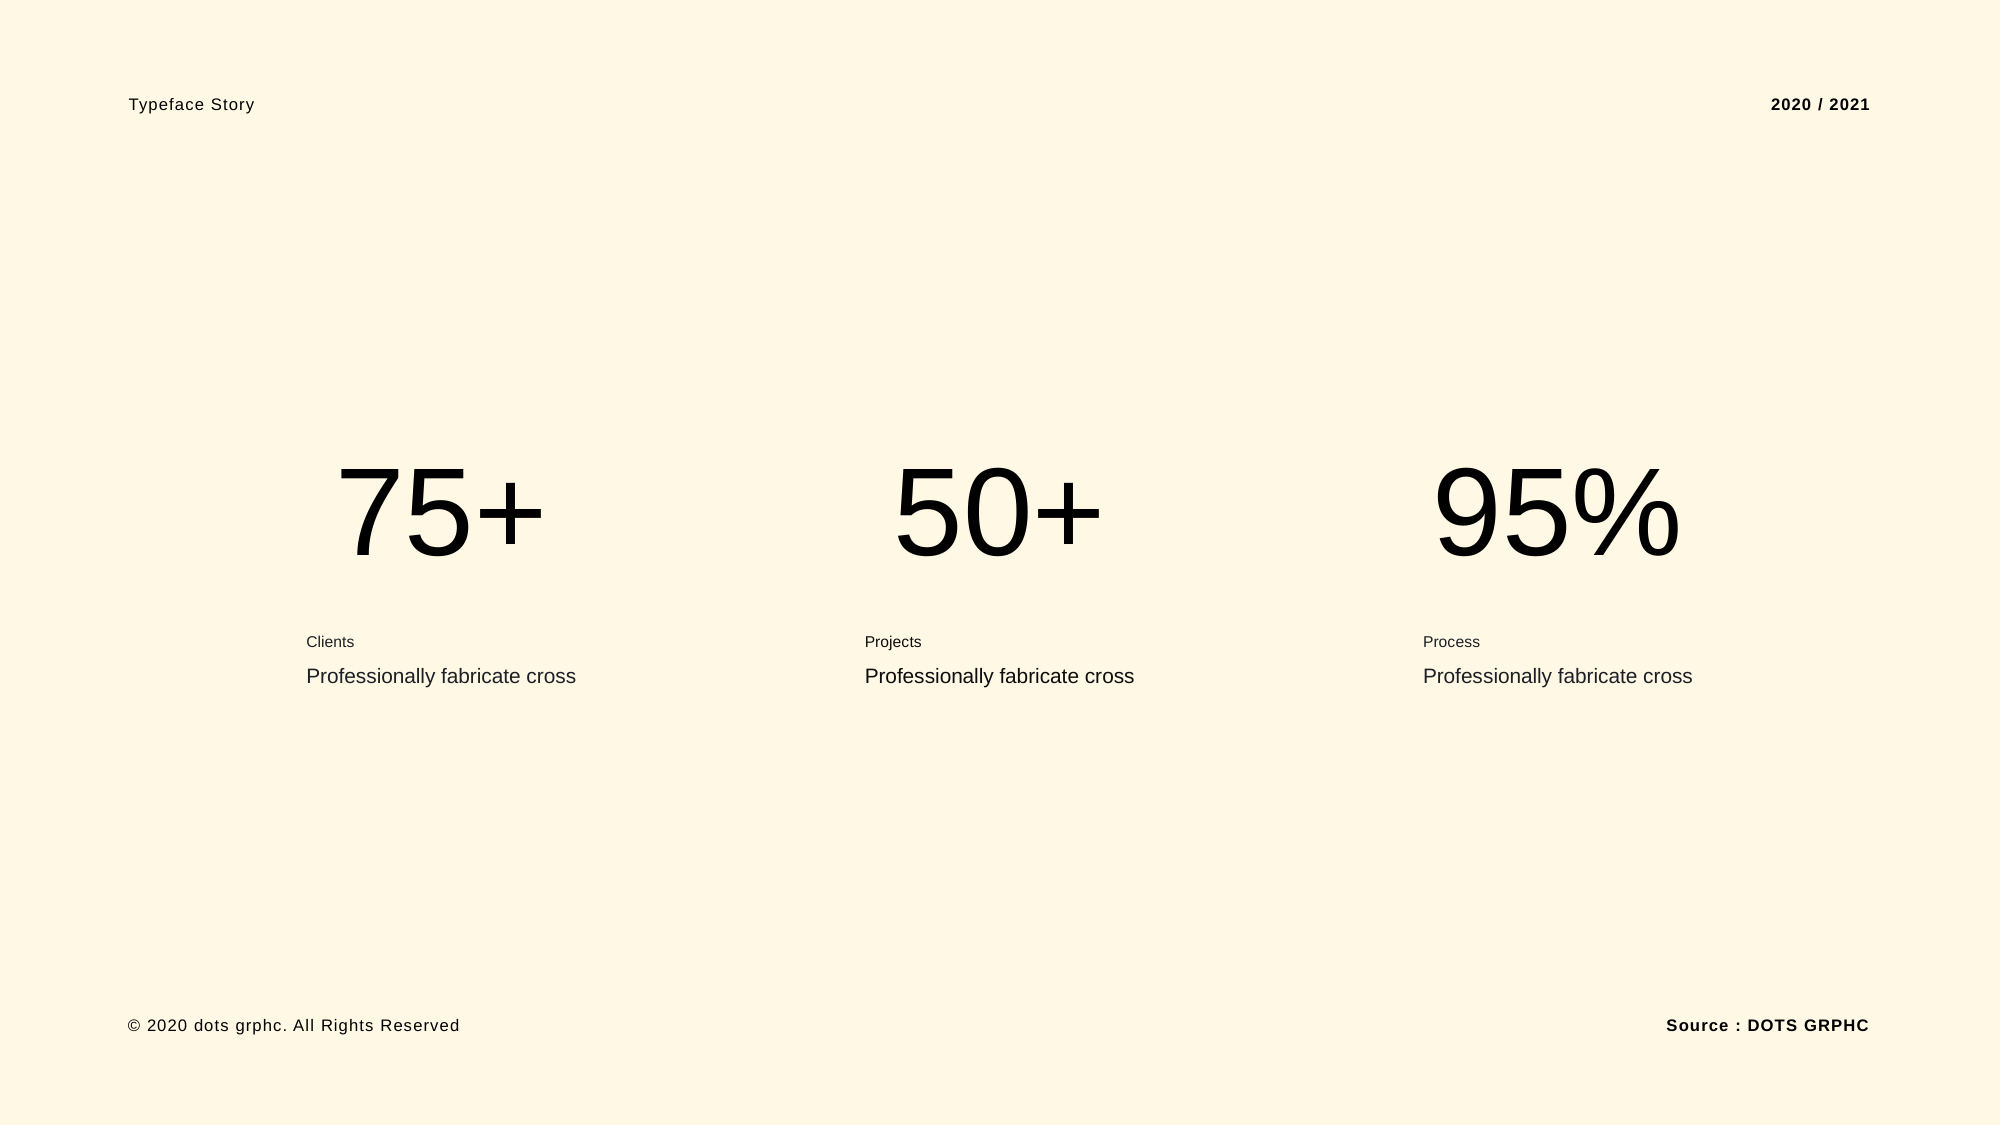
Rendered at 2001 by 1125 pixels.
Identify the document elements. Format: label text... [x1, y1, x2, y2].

text_box Clients Professionally fabricate cross [306, 622, 577, 688]
text_box © 2020 dots grphc. All Rights Reserved [113, 1007, 490, 1043]
text_box 95% [1432, 430, 1684, 581]
text_box 75+ [335, 430, 548, 581]
text_box Process Professionally fabricate cross [1423, 622, 1694, 688]
text_box Typeface Story [72, 86, 311, 122]
text_box 50+ [893, 430, 1106, 581]
text_box Projects Professionally fabricate cross [864, 622, 1135, 688]
text_box 2020 / 2021 [1688, 86, 1885, 122]
text_box Source : DOTS GRPHC [1538, 1007, 1884, 1042]
